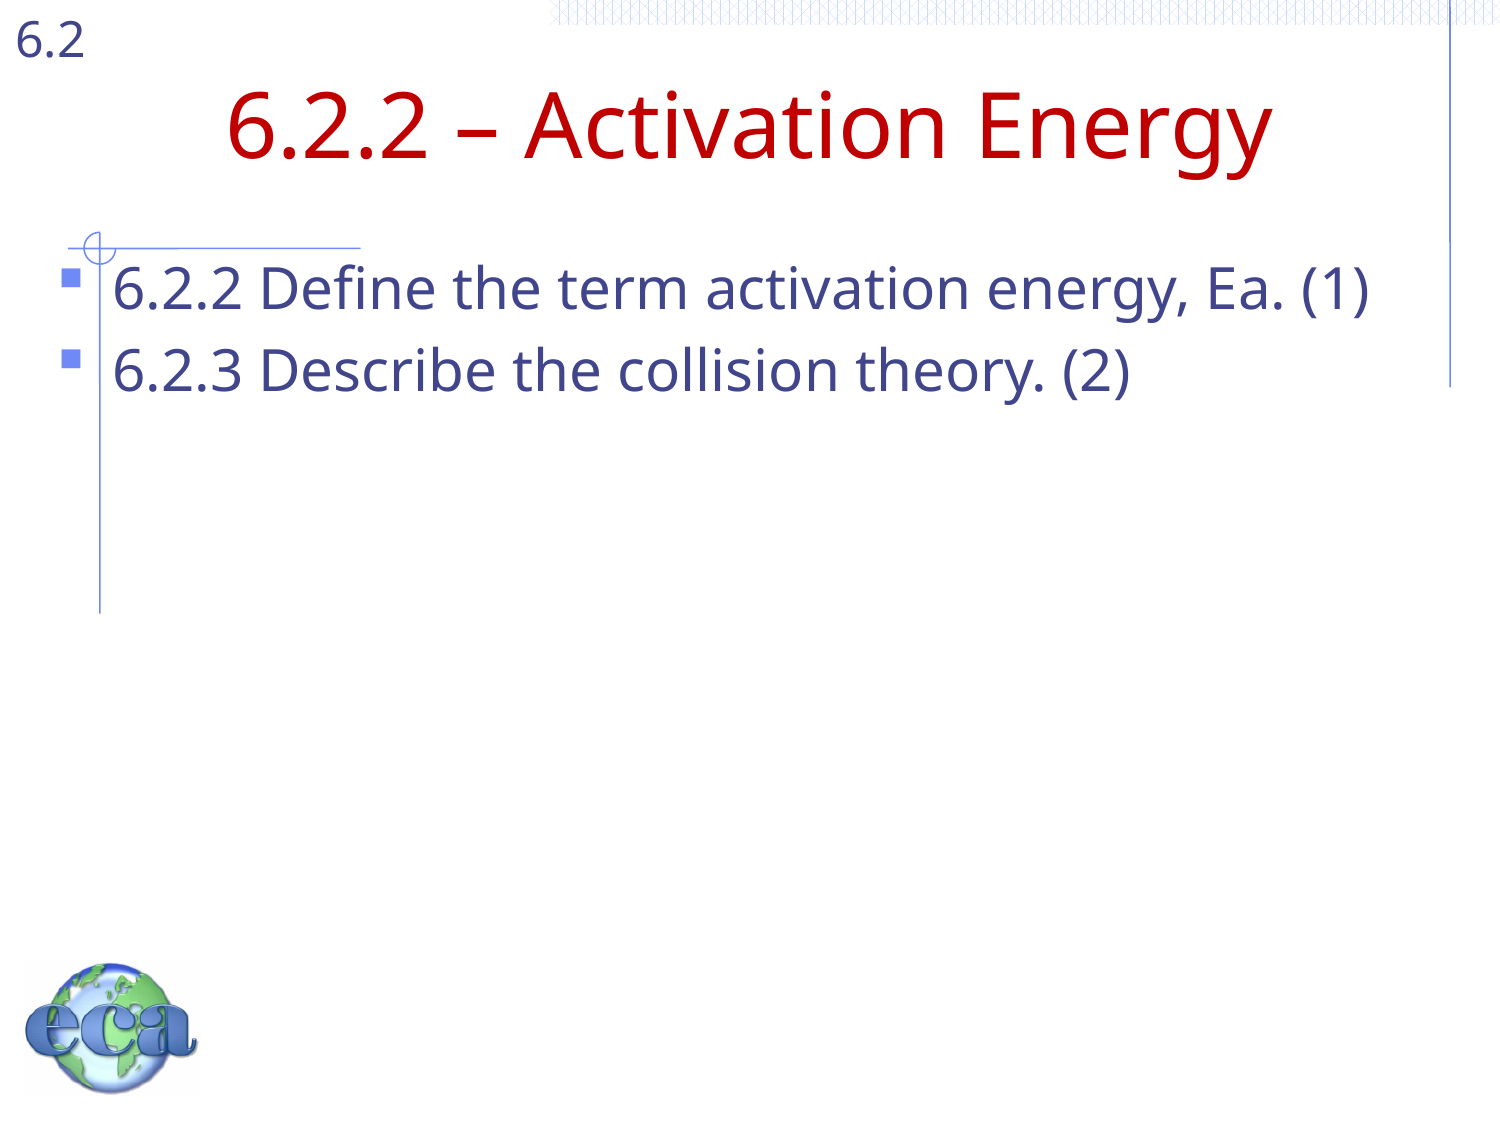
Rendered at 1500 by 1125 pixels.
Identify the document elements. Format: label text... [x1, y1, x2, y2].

picture [23, 960, 200, 1096]
title 6.2.2 – Activation Energy [17, 49, 1483, 185]
list 6.2.2 Define the term activation energy, Ea. (1) 6.2.3 Describe the collision theory. (2) [41, 243, 1471, 965]
